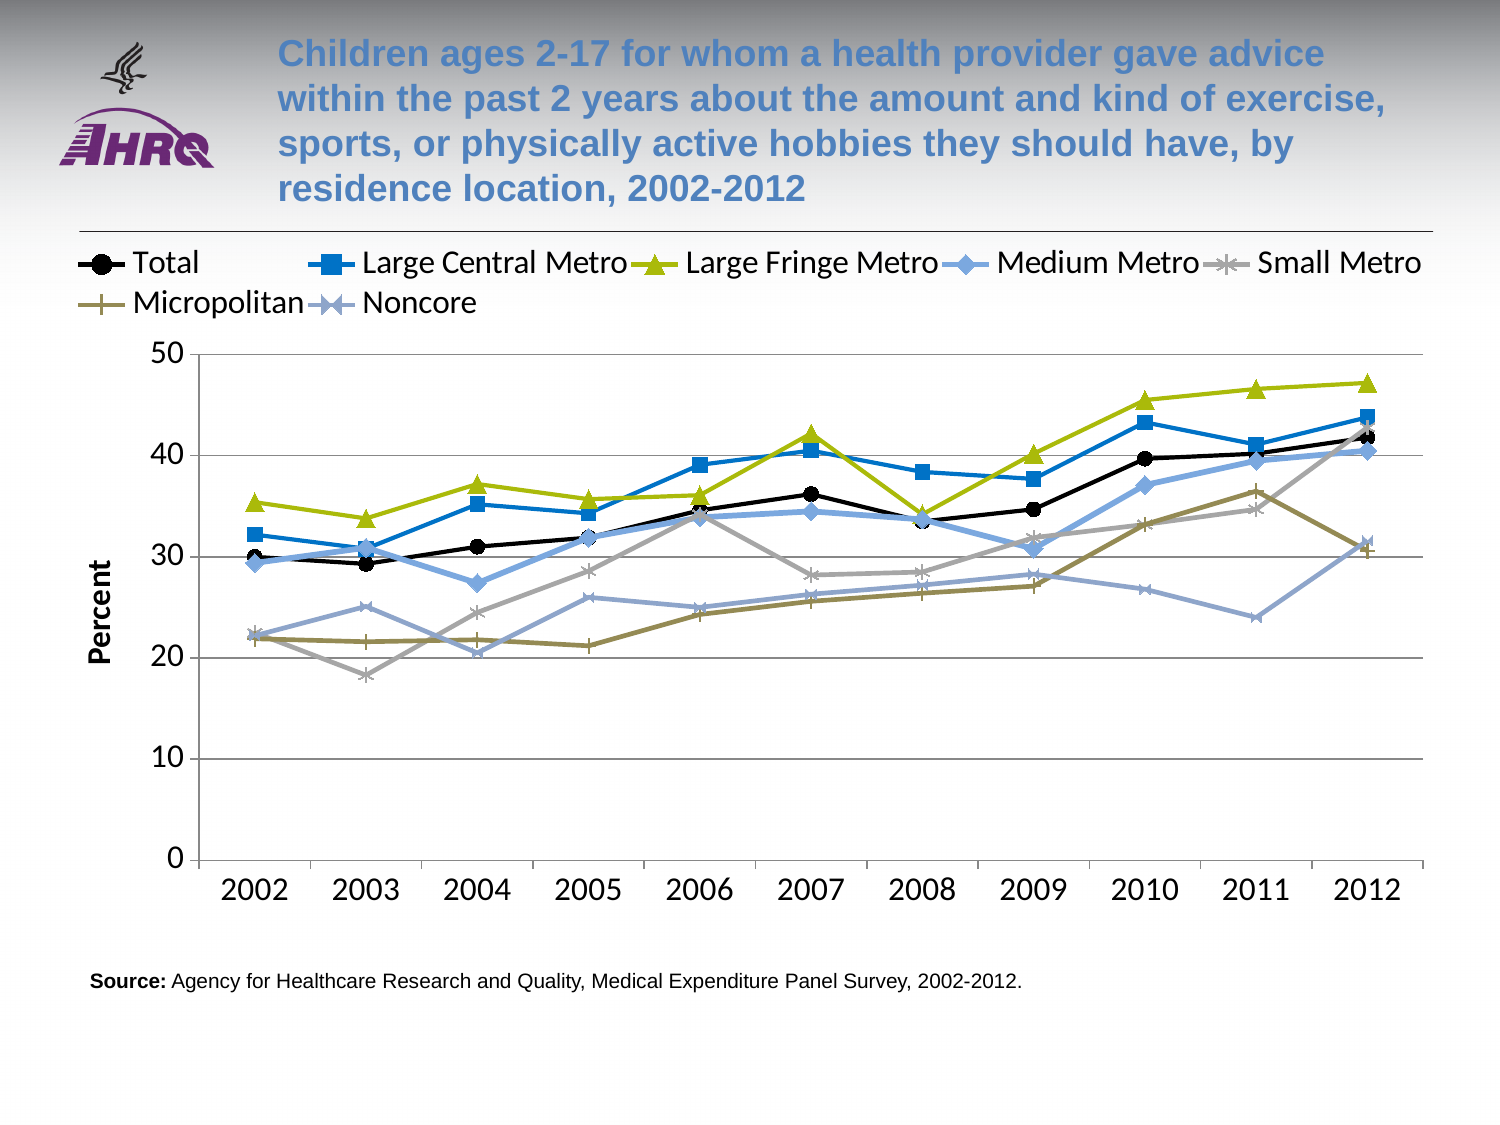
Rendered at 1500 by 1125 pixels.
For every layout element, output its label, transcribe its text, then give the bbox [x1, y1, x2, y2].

title Children ages 2-17 for whom a health provider gave advice within the past 2 years about the amount and kind of exercise, sports, or physically active hobbies they should have, by residence location, 2002-2012 [262, 24, 1425, 213]
text_box Source: Agency for Healthcare Research and Quality, Medical Expenditure Panel Survey, 2002-2012. [74, 960, 1425, 1000]
picture [0, 0, 1500, 1125]
chart [74, 239, 1426, 931]
